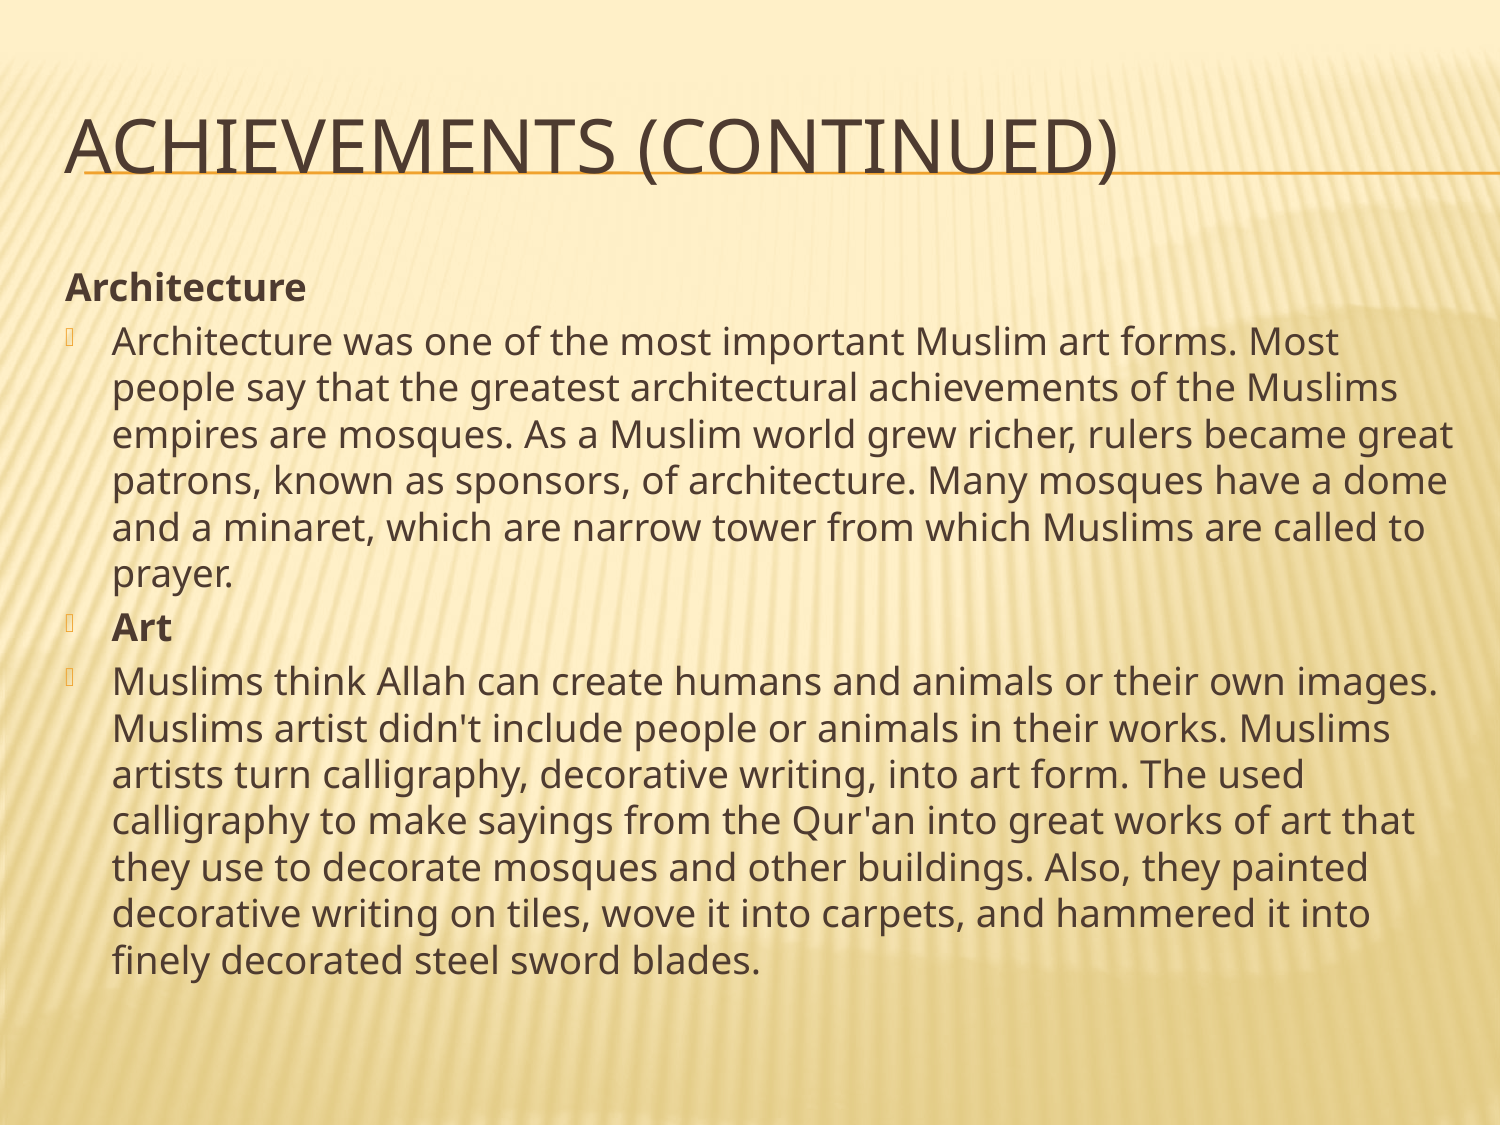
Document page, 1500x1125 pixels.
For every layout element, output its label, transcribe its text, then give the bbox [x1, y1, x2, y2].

title Achievements (Continued) [50, 75, 1475, 213]
list Architecture Architecture was one of the most important Muslim art forms. Most people say that the greatest architectural achievements of the Muslims empires are mosques. As a Muslim world grew richer, rulers became great patrons, known as sponsors, of architecture. Many mosques have a dome and a minaret, which are narrow tower from which Muslims are called to prayer. Art Muslims think Allah can create humans and animals or their own images. Muslims artist didn't include people or animals in their works. Muslims artists turn calligraphy, decorative writing, into art form. The used calligraphy to make sayings from the Qur'an into great works of art that they use to decorate mosques and other buildings. Also, they painted decorative writing on tiles, wove it into carpets, and hammered it into finely decorated steel sword blades. [49, 254, 1476, 998]
